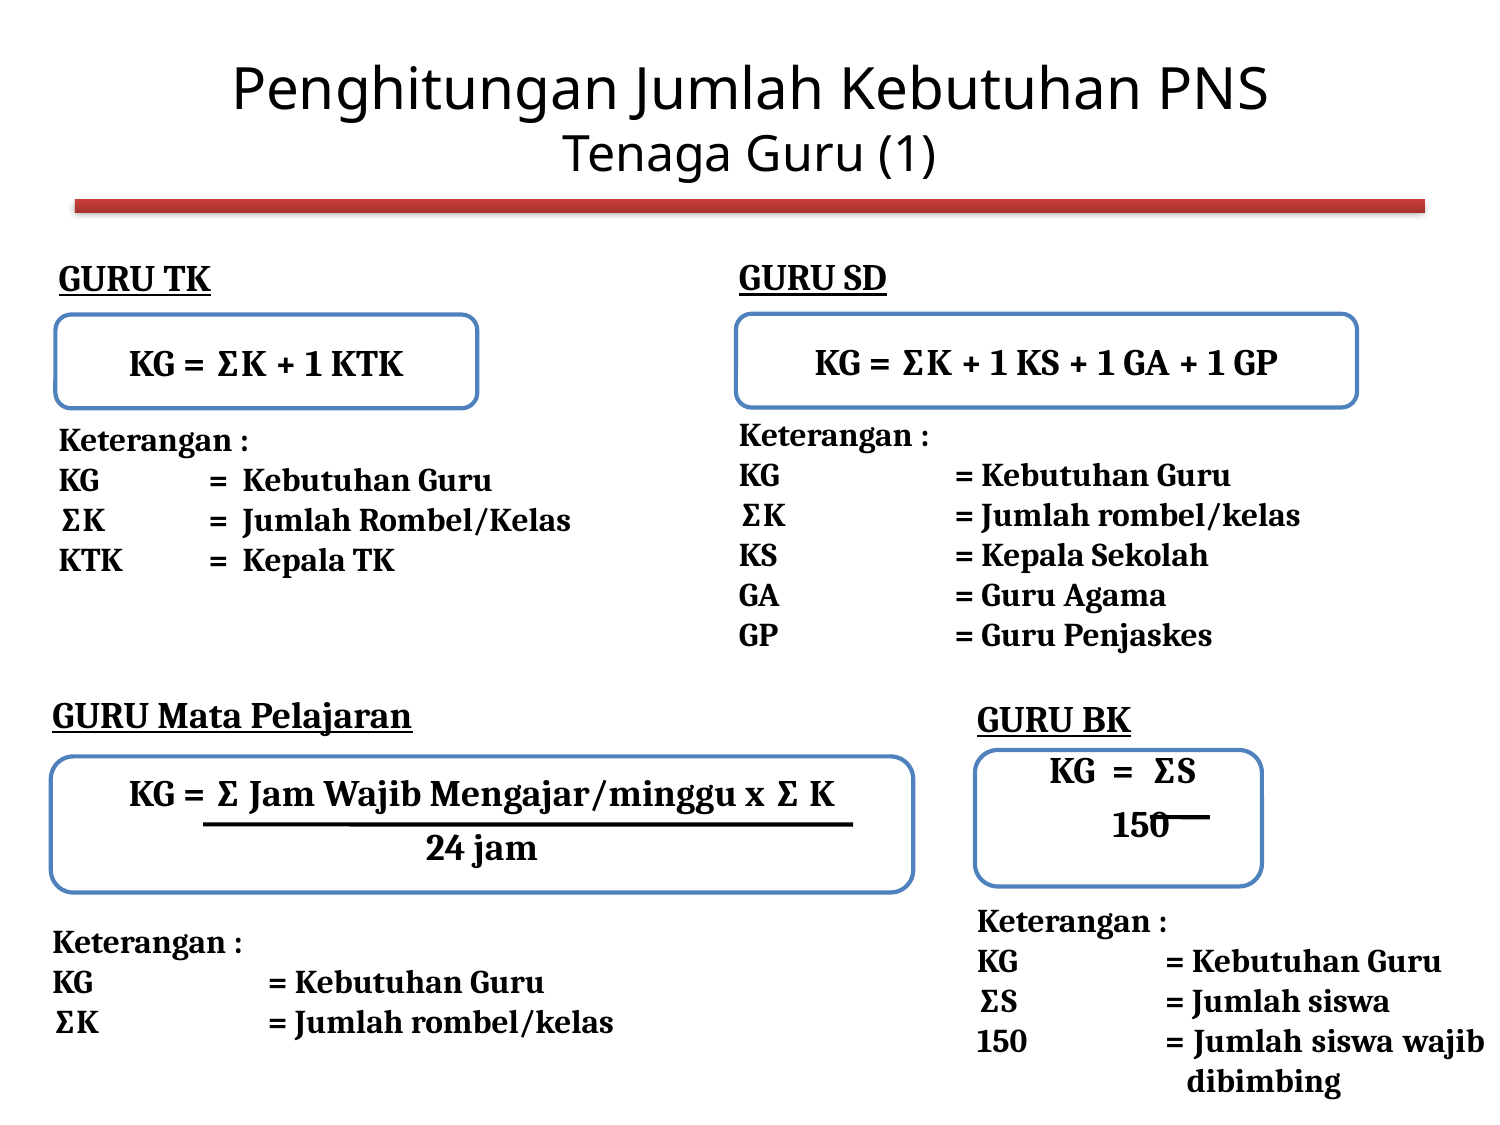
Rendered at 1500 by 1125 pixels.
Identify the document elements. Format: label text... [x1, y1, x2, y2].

text_box [74, 199, 1425, 213]
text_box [723, 243, 1463, 663]
title Penghitungan Jumlah Kebutuhan PNS Tenaga Guru (1) [75, 45, 1425, 188]
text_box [37, 681, 926, 1051]
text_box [43, 243, 712, 588]
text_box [962, 687, 1500, 1113]
